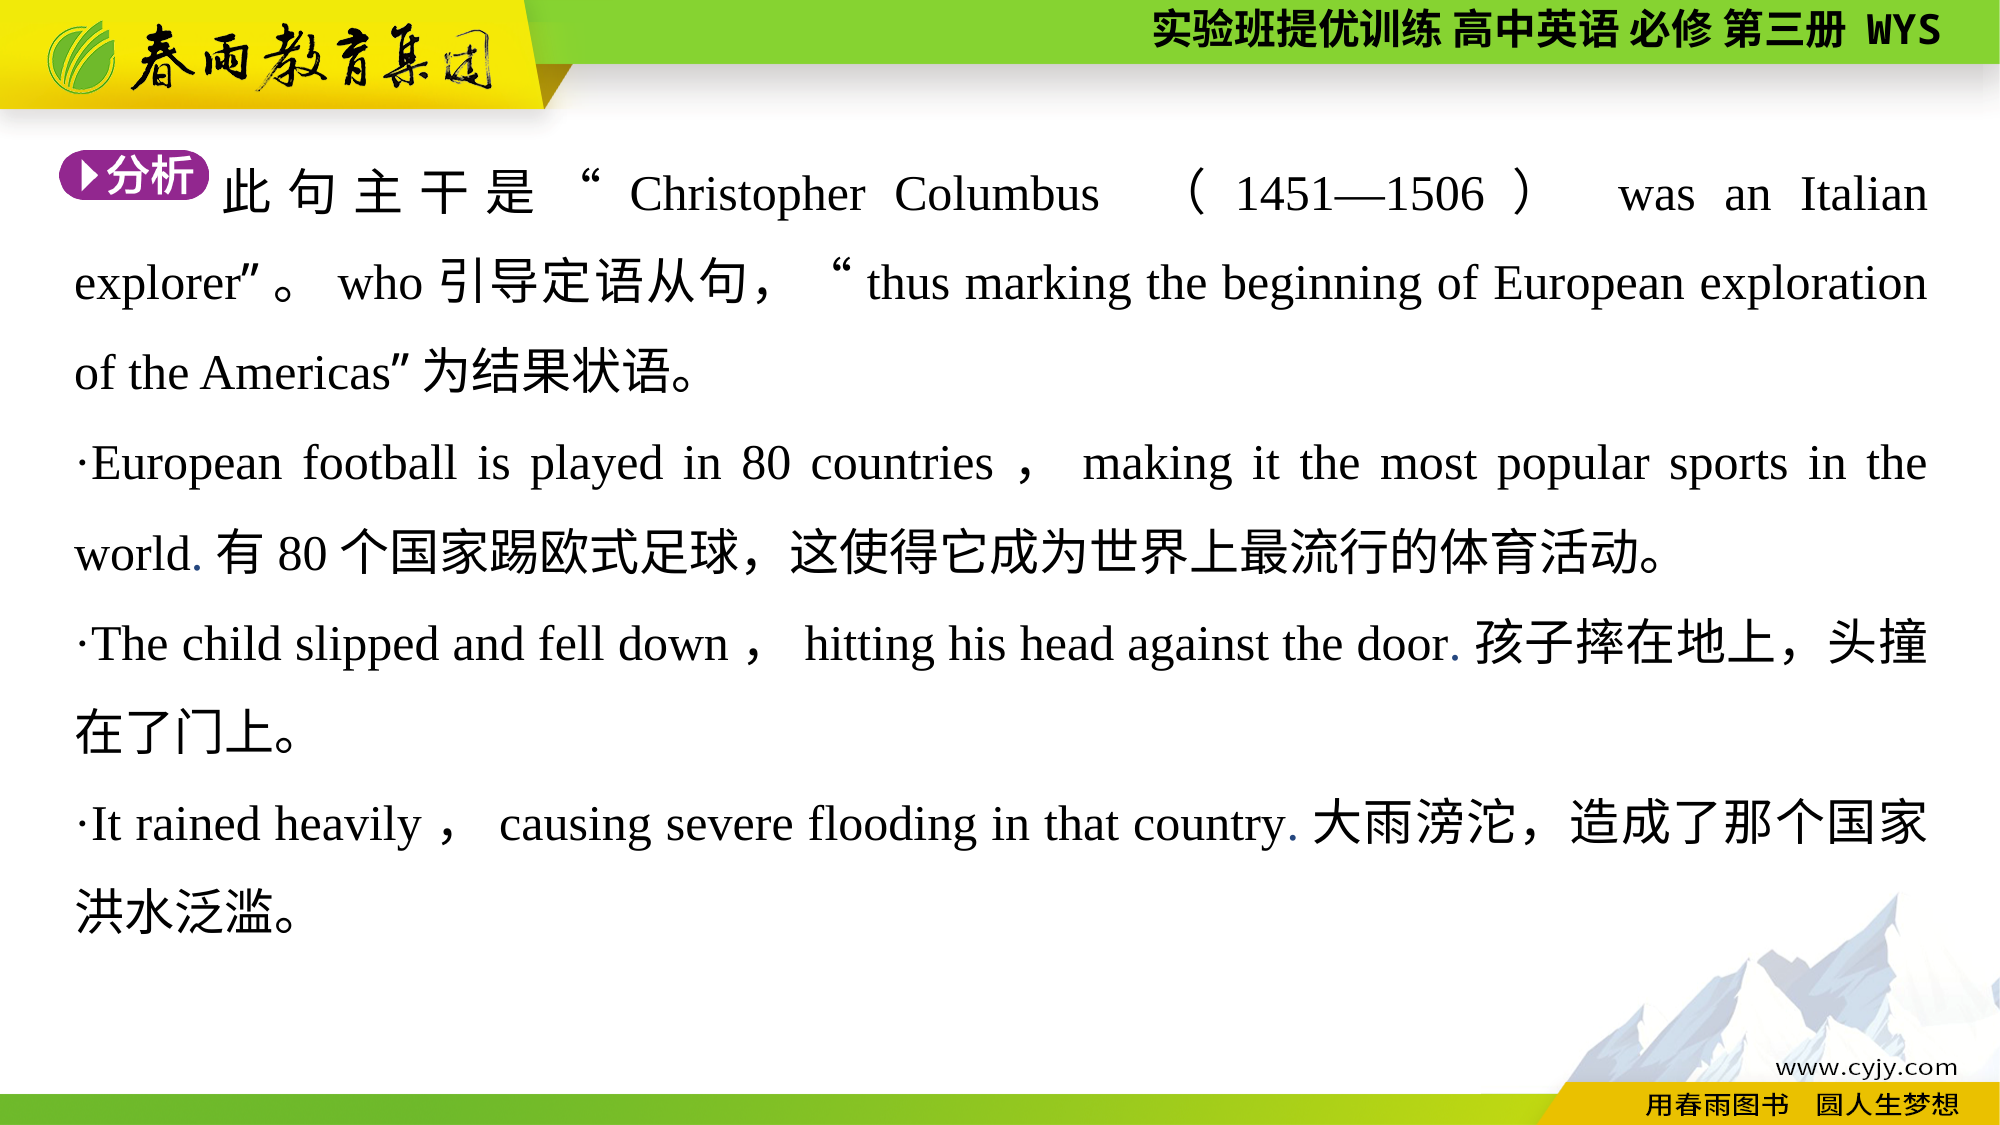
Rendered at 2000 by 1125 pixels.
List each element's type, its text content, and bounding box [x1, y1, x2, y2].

list 此句主干是“Christopher Columbus （1451—1506） was an Italian explorer”。who引导定语从句，“thus marking the beginning of European exploration of the Americas”为结果状语。 ·European football is played in 80 countries，making it the most popular sports in the world.有80个国家踢欧式足球，这使得它成为世界上最流行的体育活动。 ·The child slipped and fell down，hitting his head against the door.孩子摔在地上，头撞在了门上。 ·It rained heavily，causing severe flooding in that country.大雨滂沱，造成了那个国家洪水泛滥。 [59, 122, 1944, 944]
picture [0, 0, 2000, 1125]
